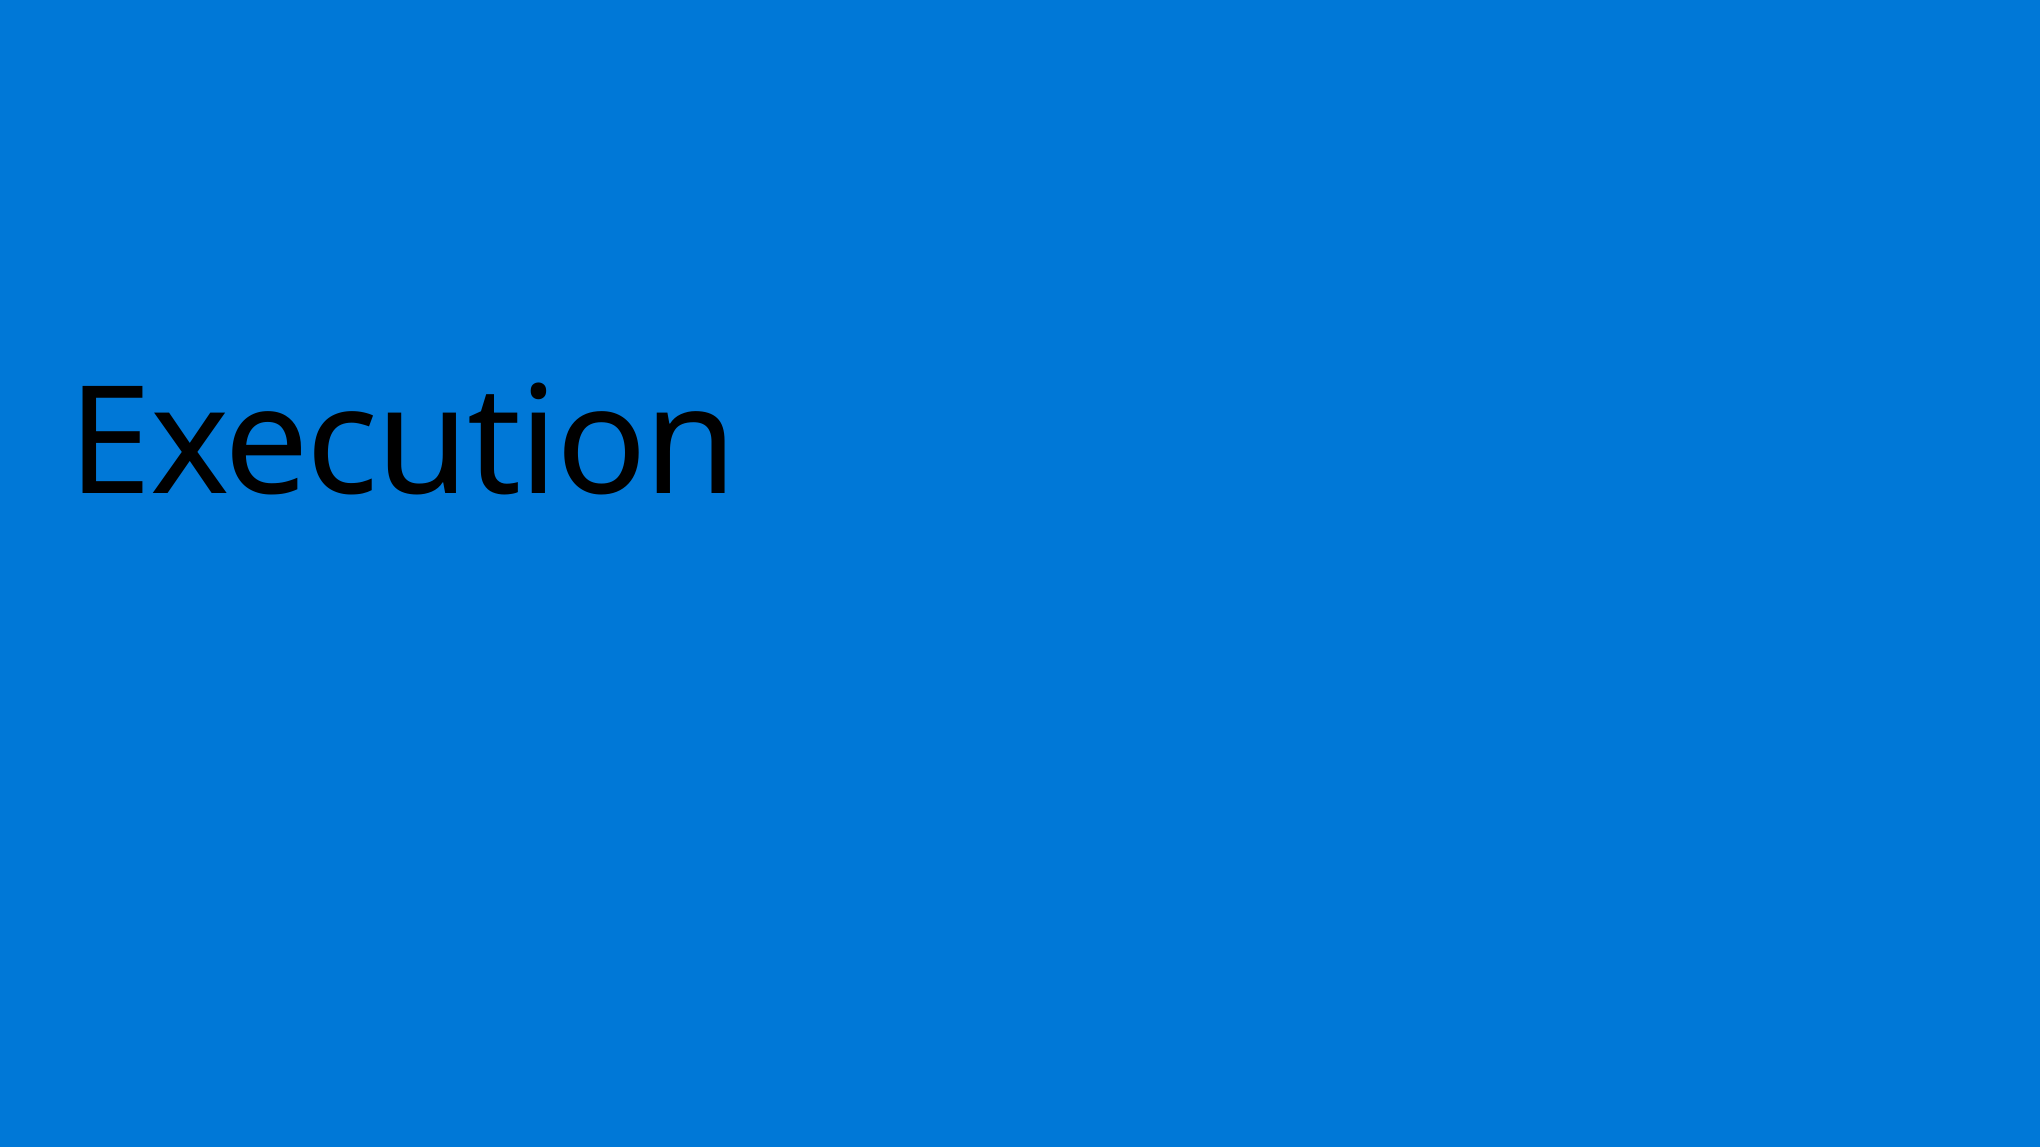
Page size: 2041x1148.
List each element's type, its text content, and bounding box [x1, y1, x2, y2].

title Execution [45, 348, 1996, 543]
